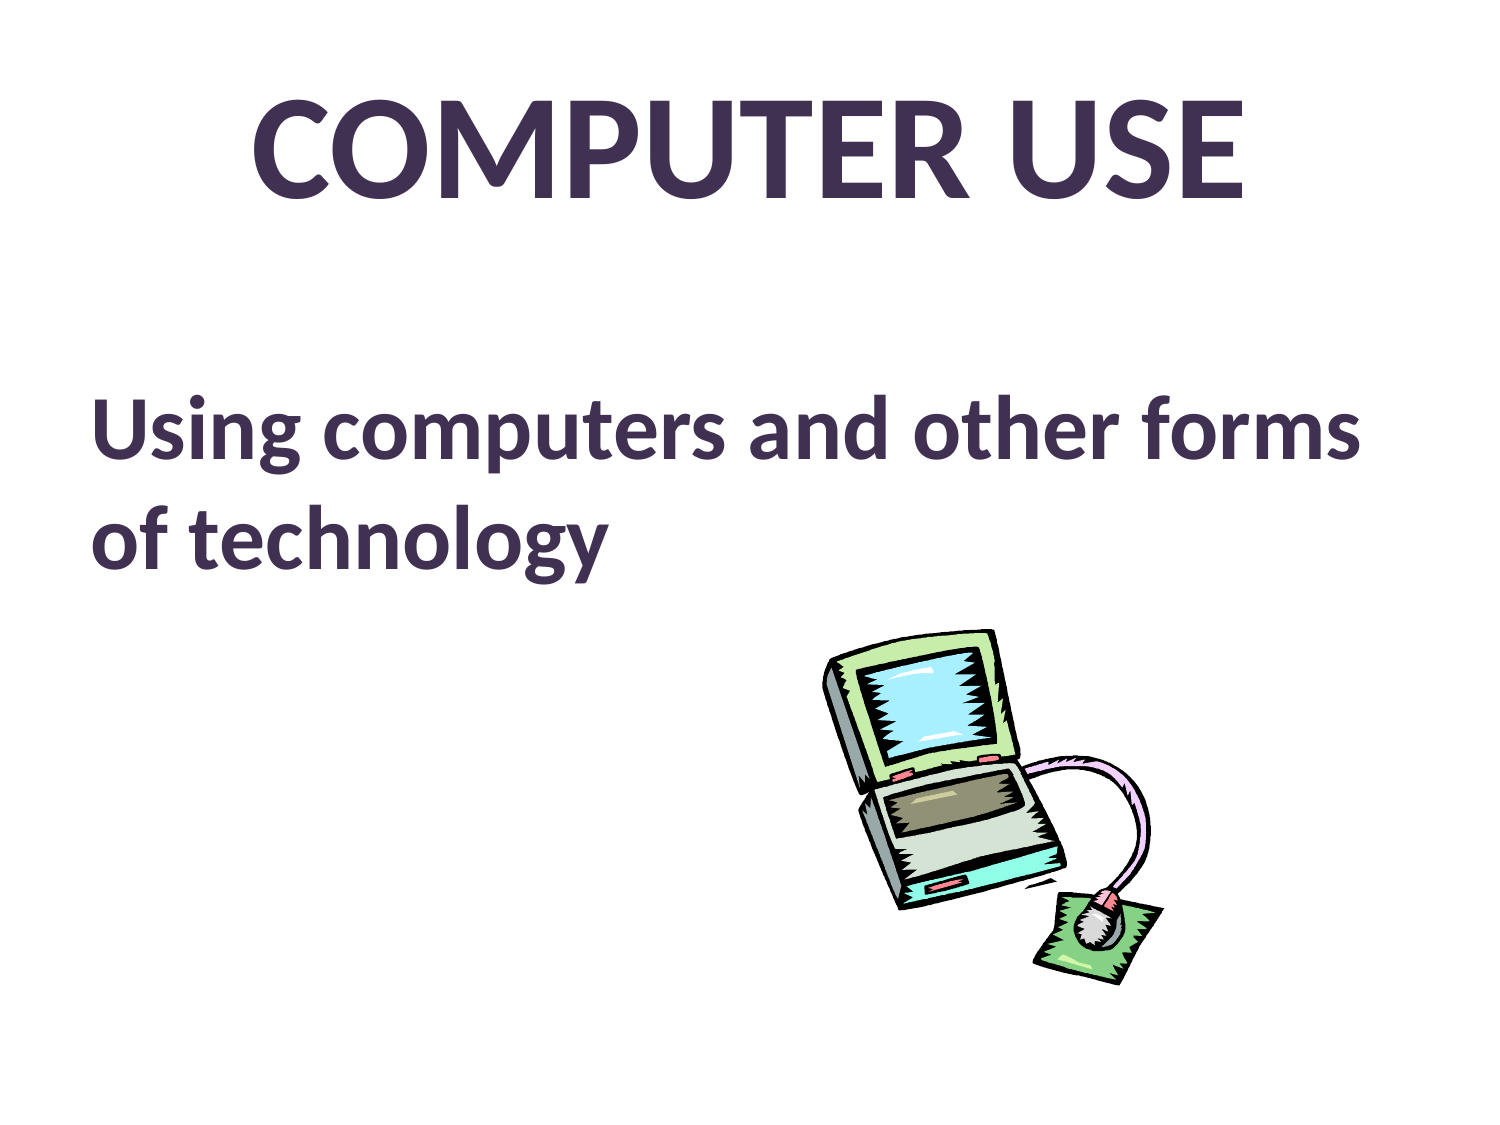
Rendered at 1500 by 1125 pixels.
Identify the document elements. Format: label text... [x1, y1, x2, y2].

picture [820, 621, 1172, 994]
list Using computers and other forms of technology [75, 262, 1425, 1005]
title COMPUTER USE [75, 45, 1425, 233]
